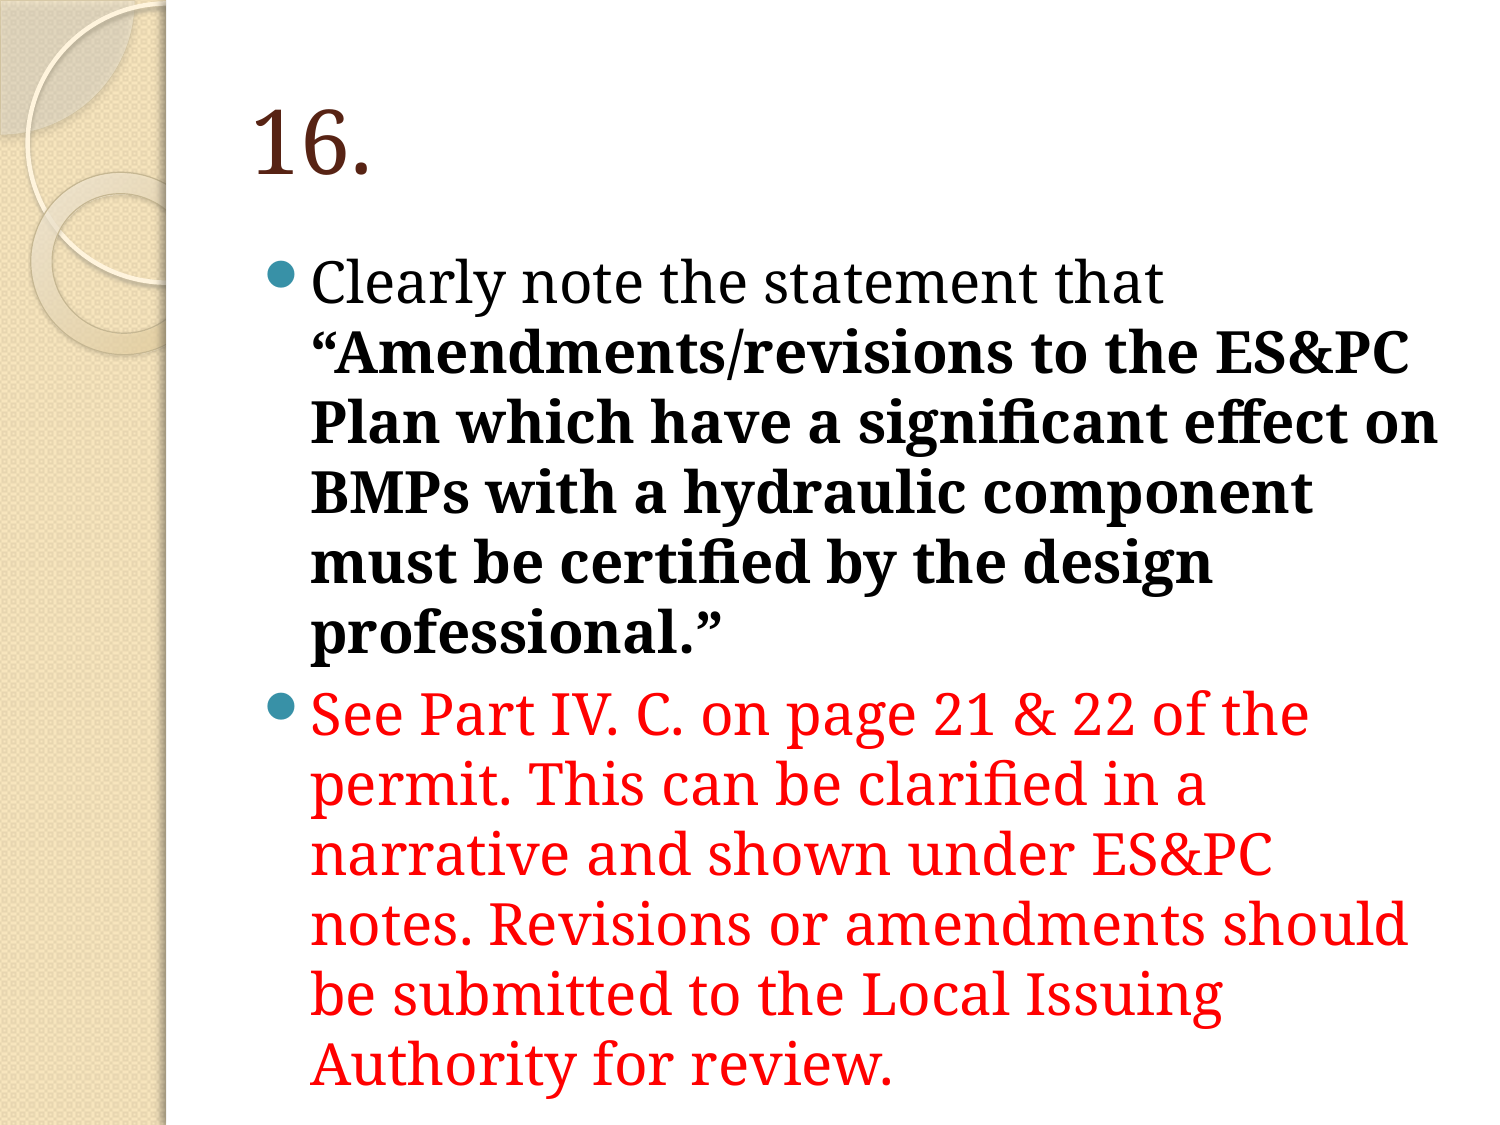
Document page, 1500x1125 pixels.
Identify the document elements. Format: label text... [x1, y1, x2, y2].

list Clearly note the statement that “Amendments/revisions to the ES&PC Plan which have a significant effect on BMPs with a hydraulic component must be certified by the design professional.” See Part IV. C. on page 21 & 22 of the permit. This can be clarified in a narrative and shown under ES&PC notes. Revisions or amendments should be submitted to the Local Issuing Authority for review. [235, 237, 1466, 1025]
title 16. [235, 45, 1466, 233]
